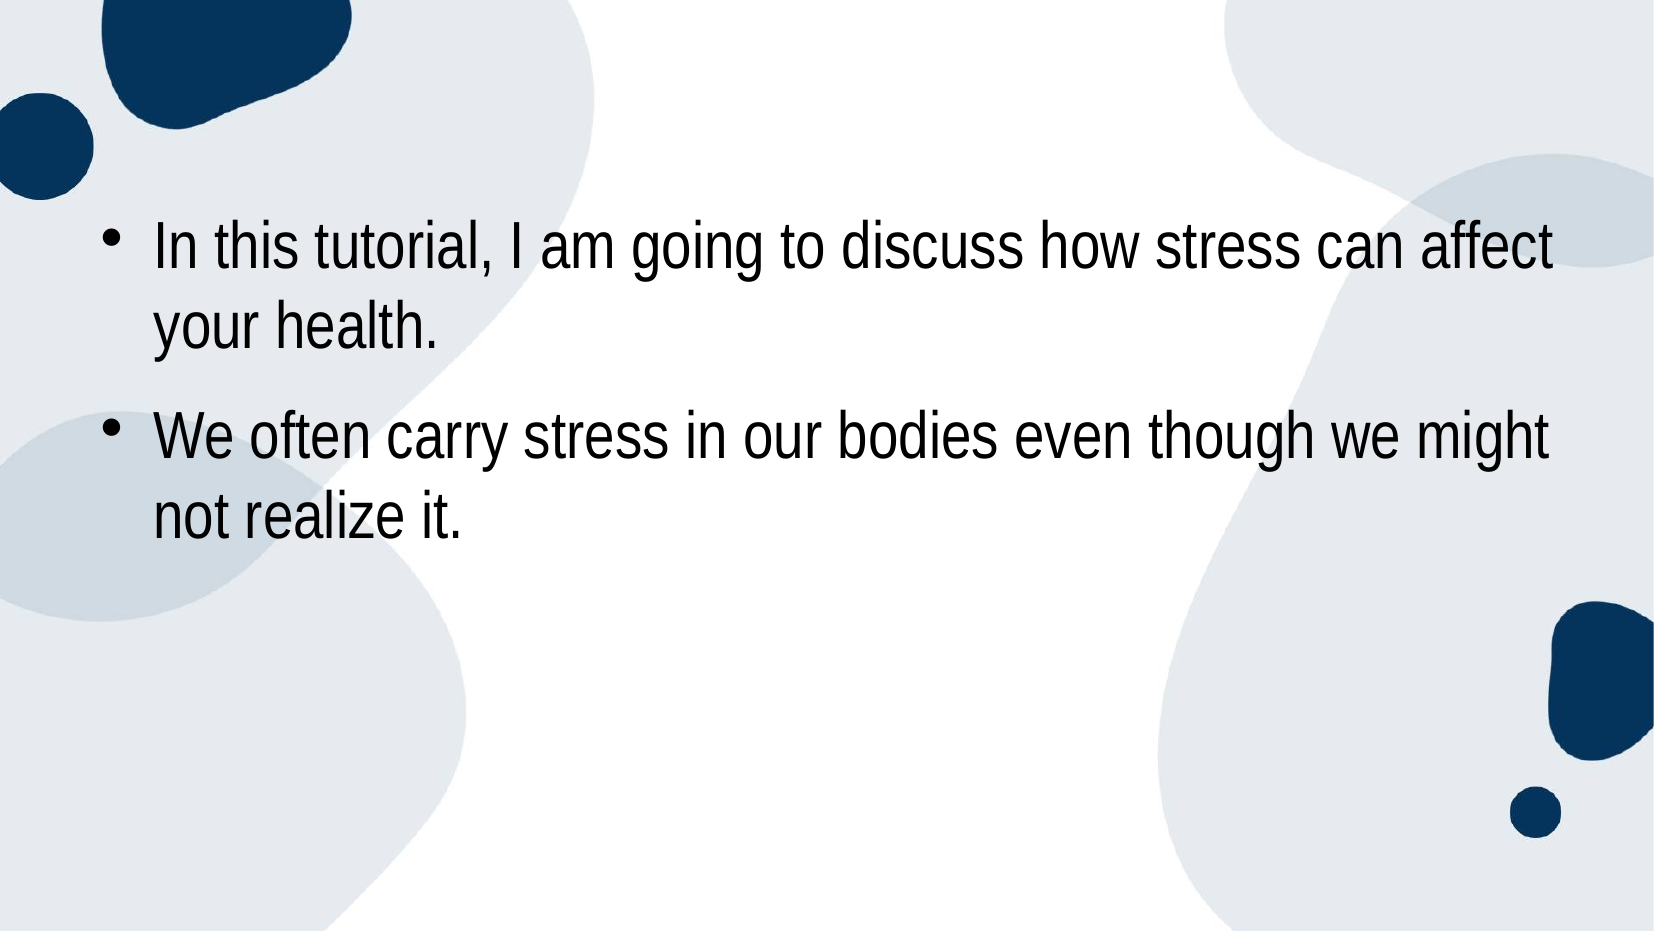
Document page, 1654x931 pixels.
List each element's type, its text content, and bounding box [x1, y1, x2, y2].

text_box In this tutorial, I am going to discuss how stress can affect your health. We often carry stress in our bodies even though we might not realize it. [82, 201, 1571, 729]
text_box [82, 37, 1571, 193]
picture [0, 0, 1654, 931]
